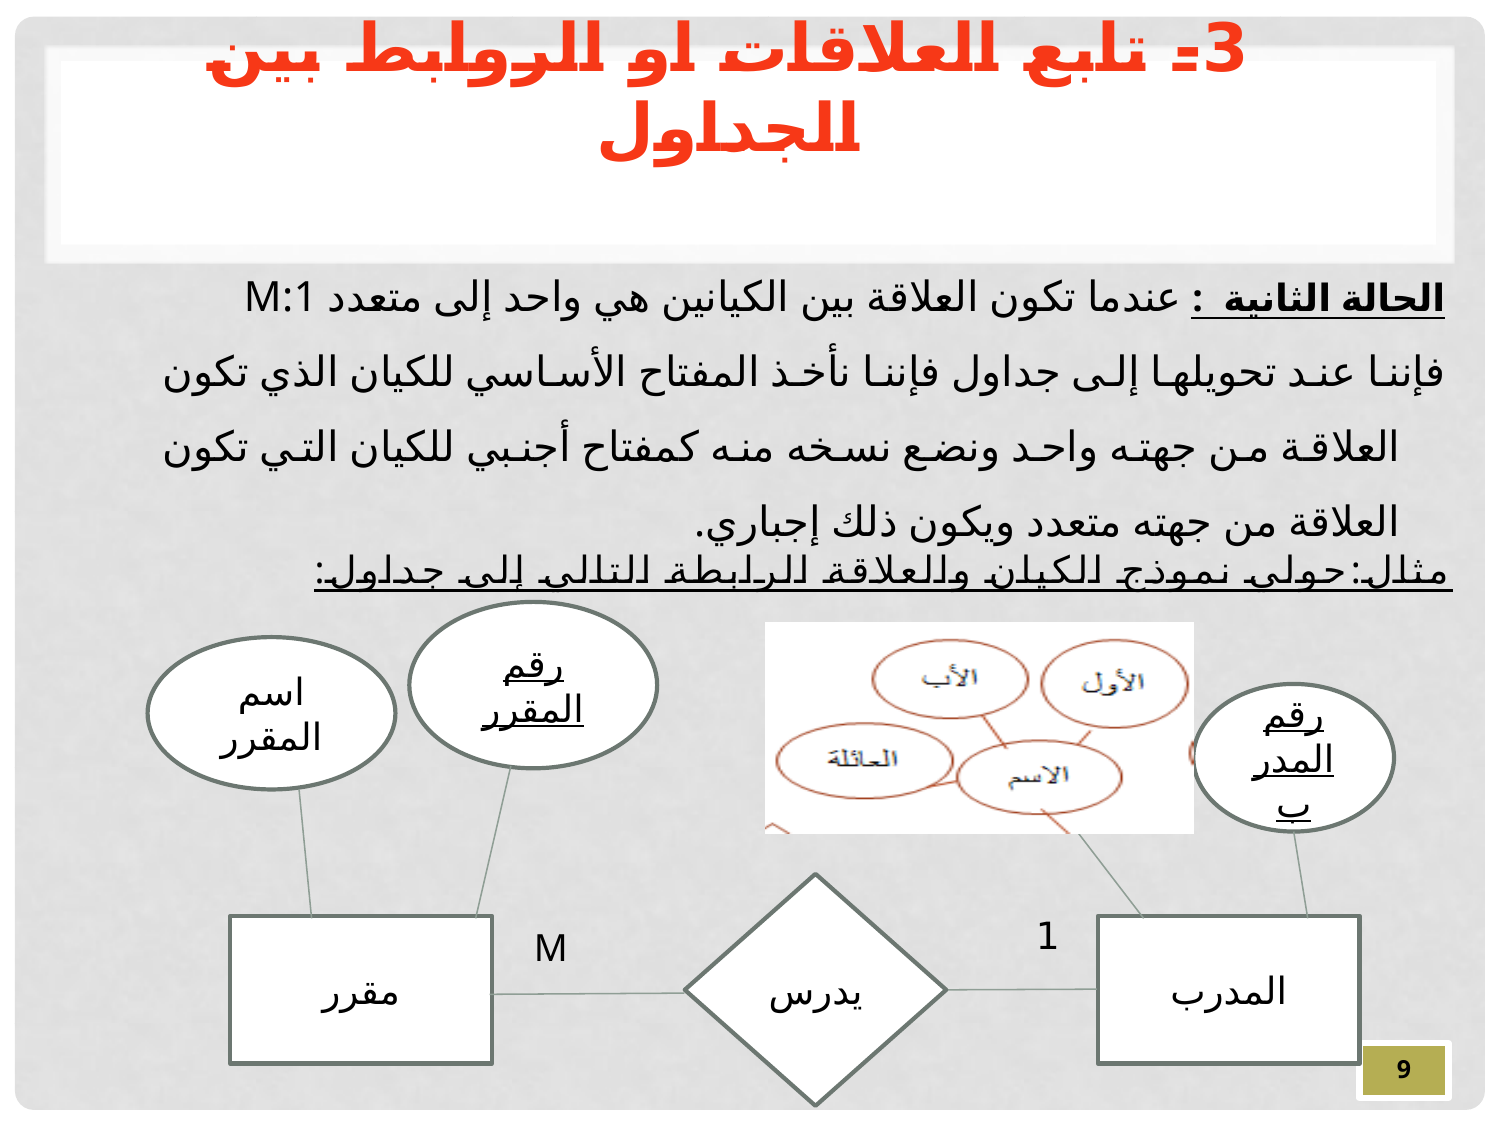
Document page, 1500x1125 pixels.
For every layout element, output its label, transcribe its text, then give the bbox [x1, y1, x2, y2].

picture [765, 621, 1194, 834]
slide_number 9 [1395, 1040, 1452, 1101]
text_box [147, 601, 1395, 1107]
text_box 3- تابع العلاقات او الروابط بين الجداول [88, 76, 1369, 173]
text_box الحالة الثانية : عندما تكون العلاقة بين الكيانين هي واحد إلى متعدد 1:M فإننا عند تحويلها إلى جداول فإننا نأخذ المفتاح الأساسي للكيان الذي تكون العلاقة من جهته واحد ونضع نسخه منه كمفتاح أجنبي للكيان التي تكون العلاقة من جهته متعدد ويكون ذلك إجباري. [147, 237, 1461, 527]
text_box مثال:حولي نموذج الكيان والعلاقة الرابطة التالي إلى جداول: [85, 527, 1464, 610]
